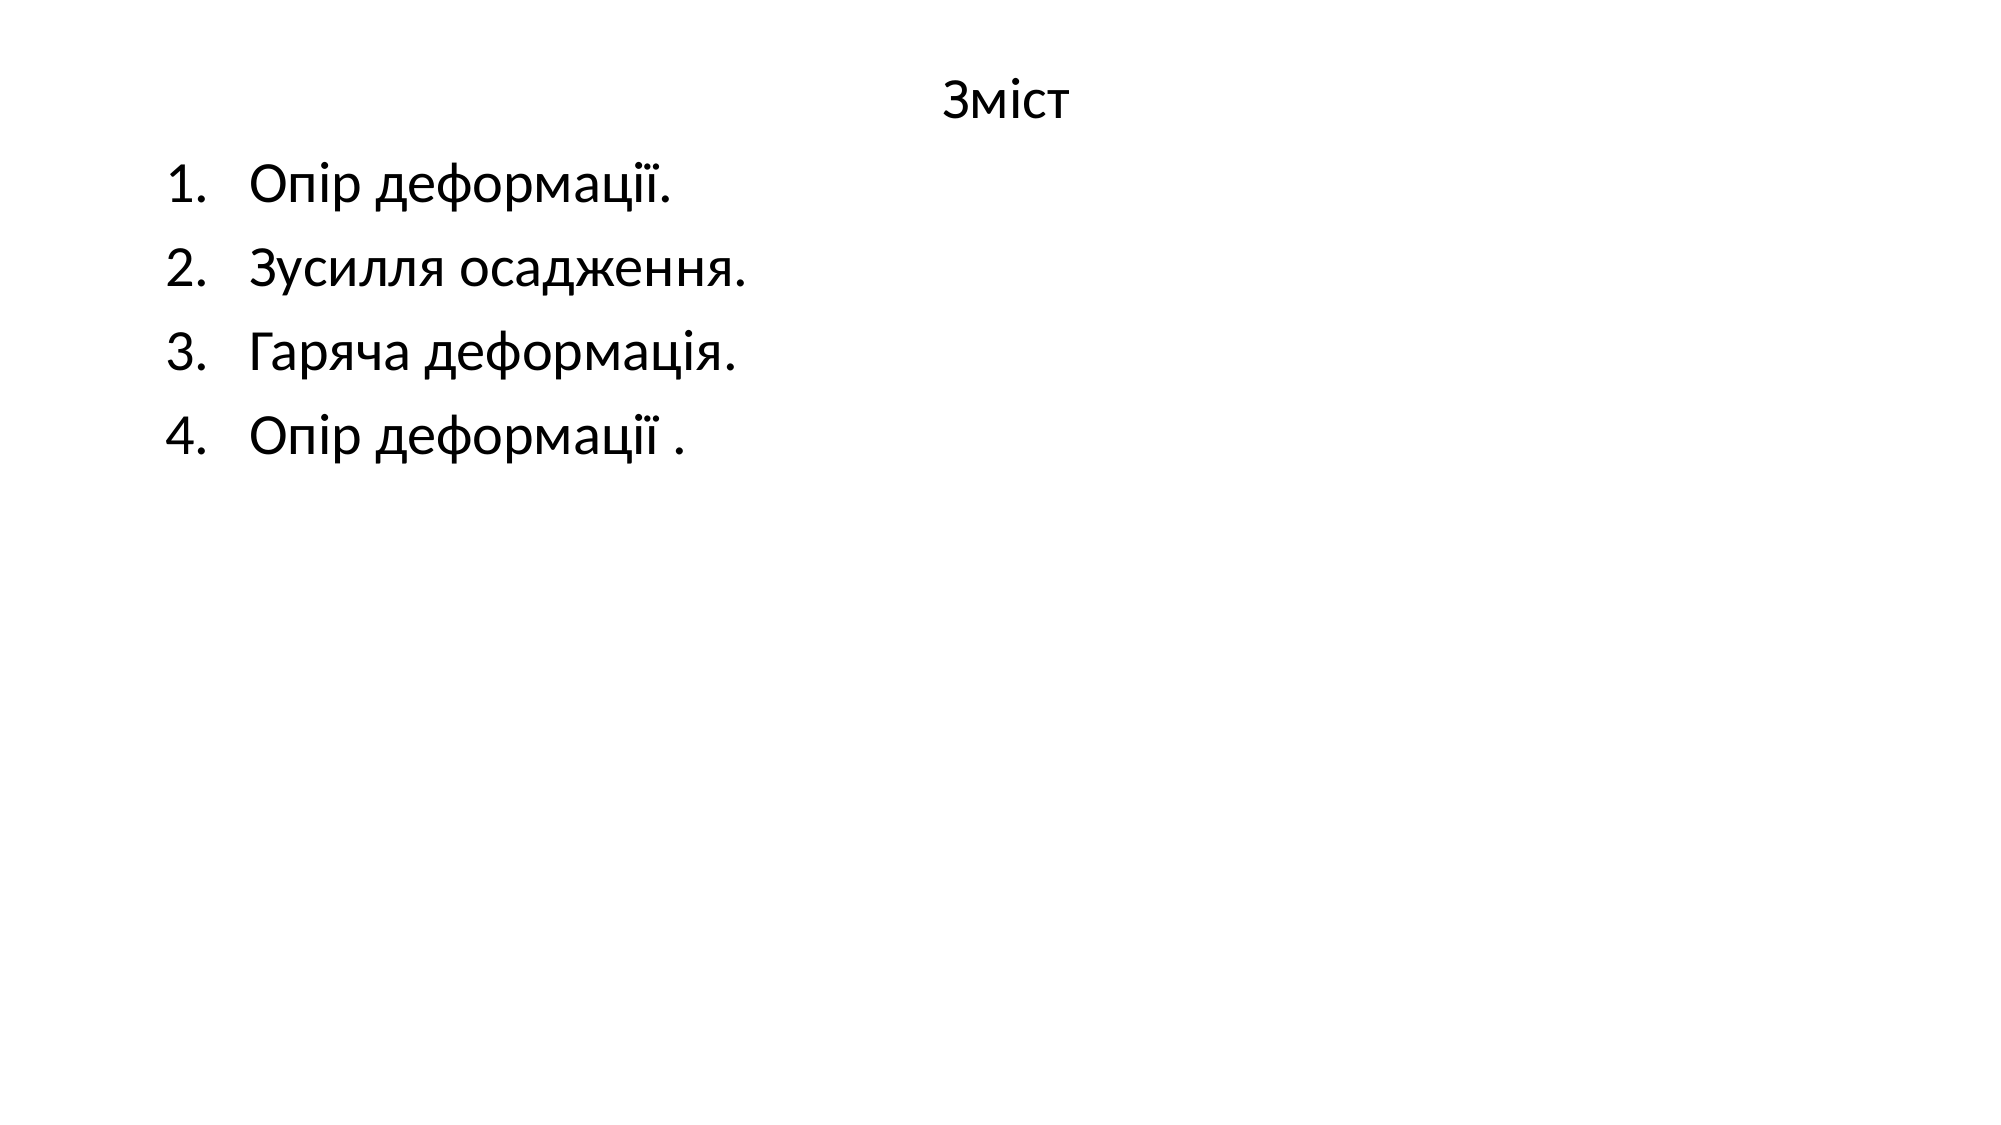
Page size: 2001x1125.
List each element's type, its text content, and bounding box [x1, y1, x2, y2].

list Зміст Опір деформації. Зусилля осадження. Гаряча деформація. Опір деформації . [150, 61, 1863, 1014]
